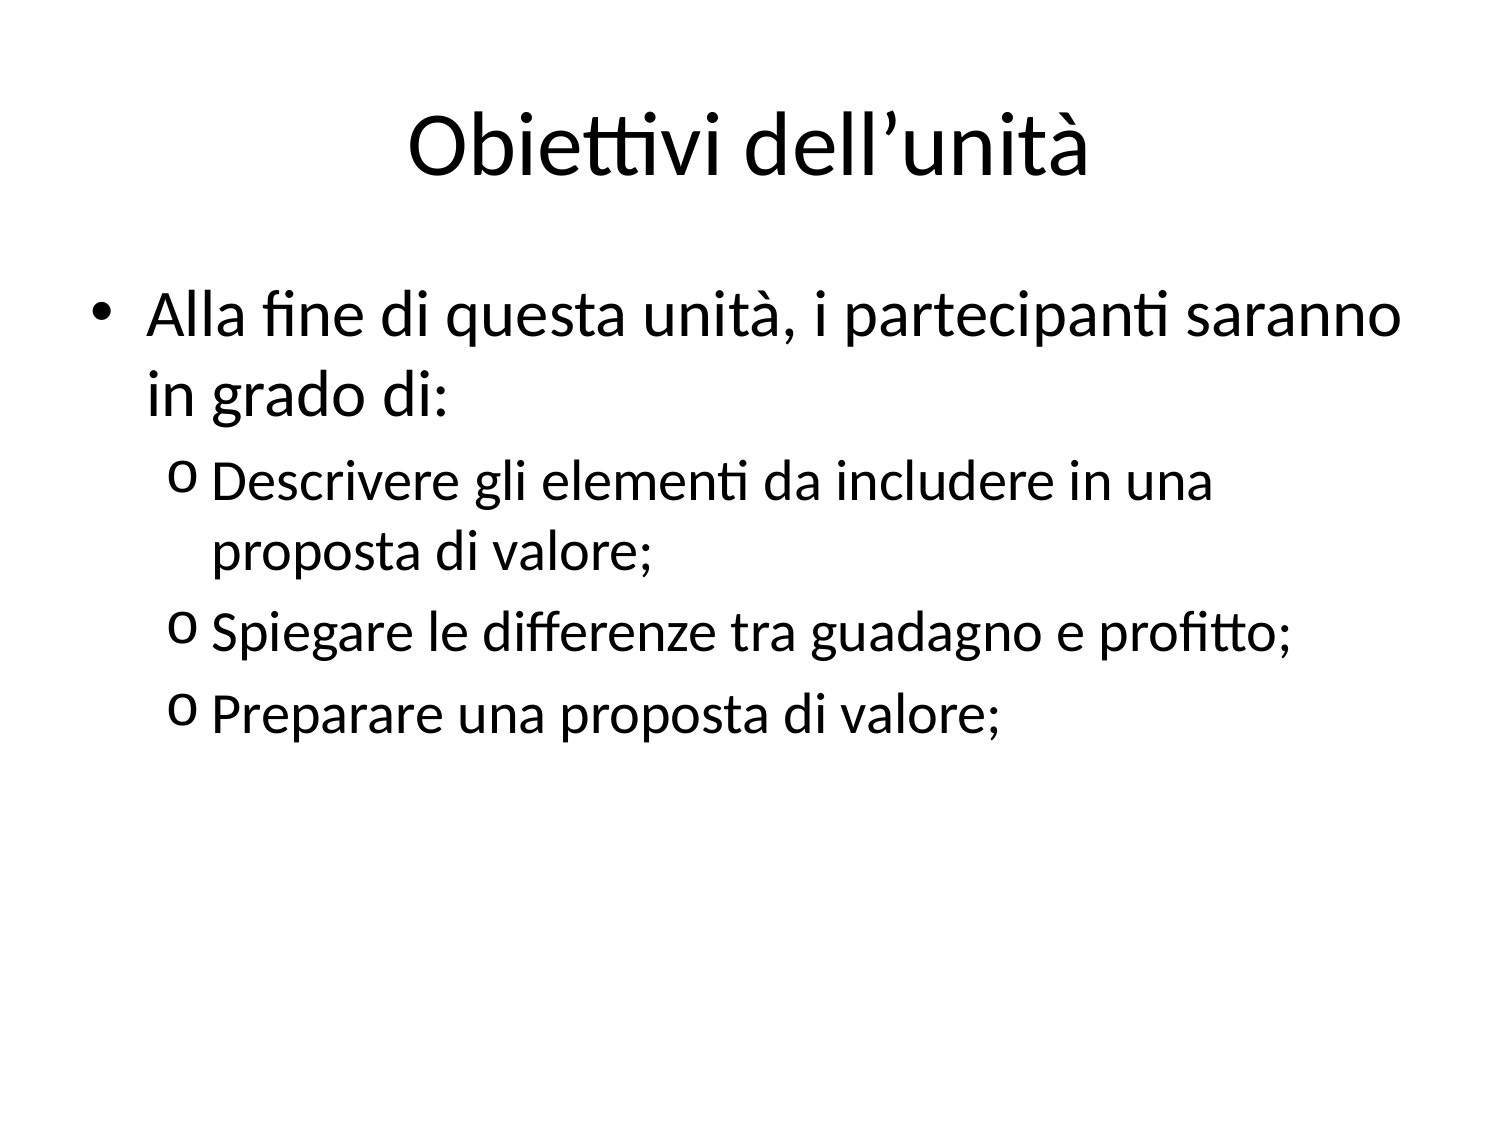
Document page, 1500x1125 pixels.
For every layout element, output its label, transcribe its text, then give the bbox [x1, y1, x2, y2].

title Obiettivi dell’unità [75, 45, 1425, 233]
list Alla fine di questa unità, i partecipanti saranno in grado di: Descrivere gli elementi da includere in una proposta di valore; Spiegare le differenze tra guadagno e profitto; Preparare una proposta di valore; [75, 262, 1425, 1005]
